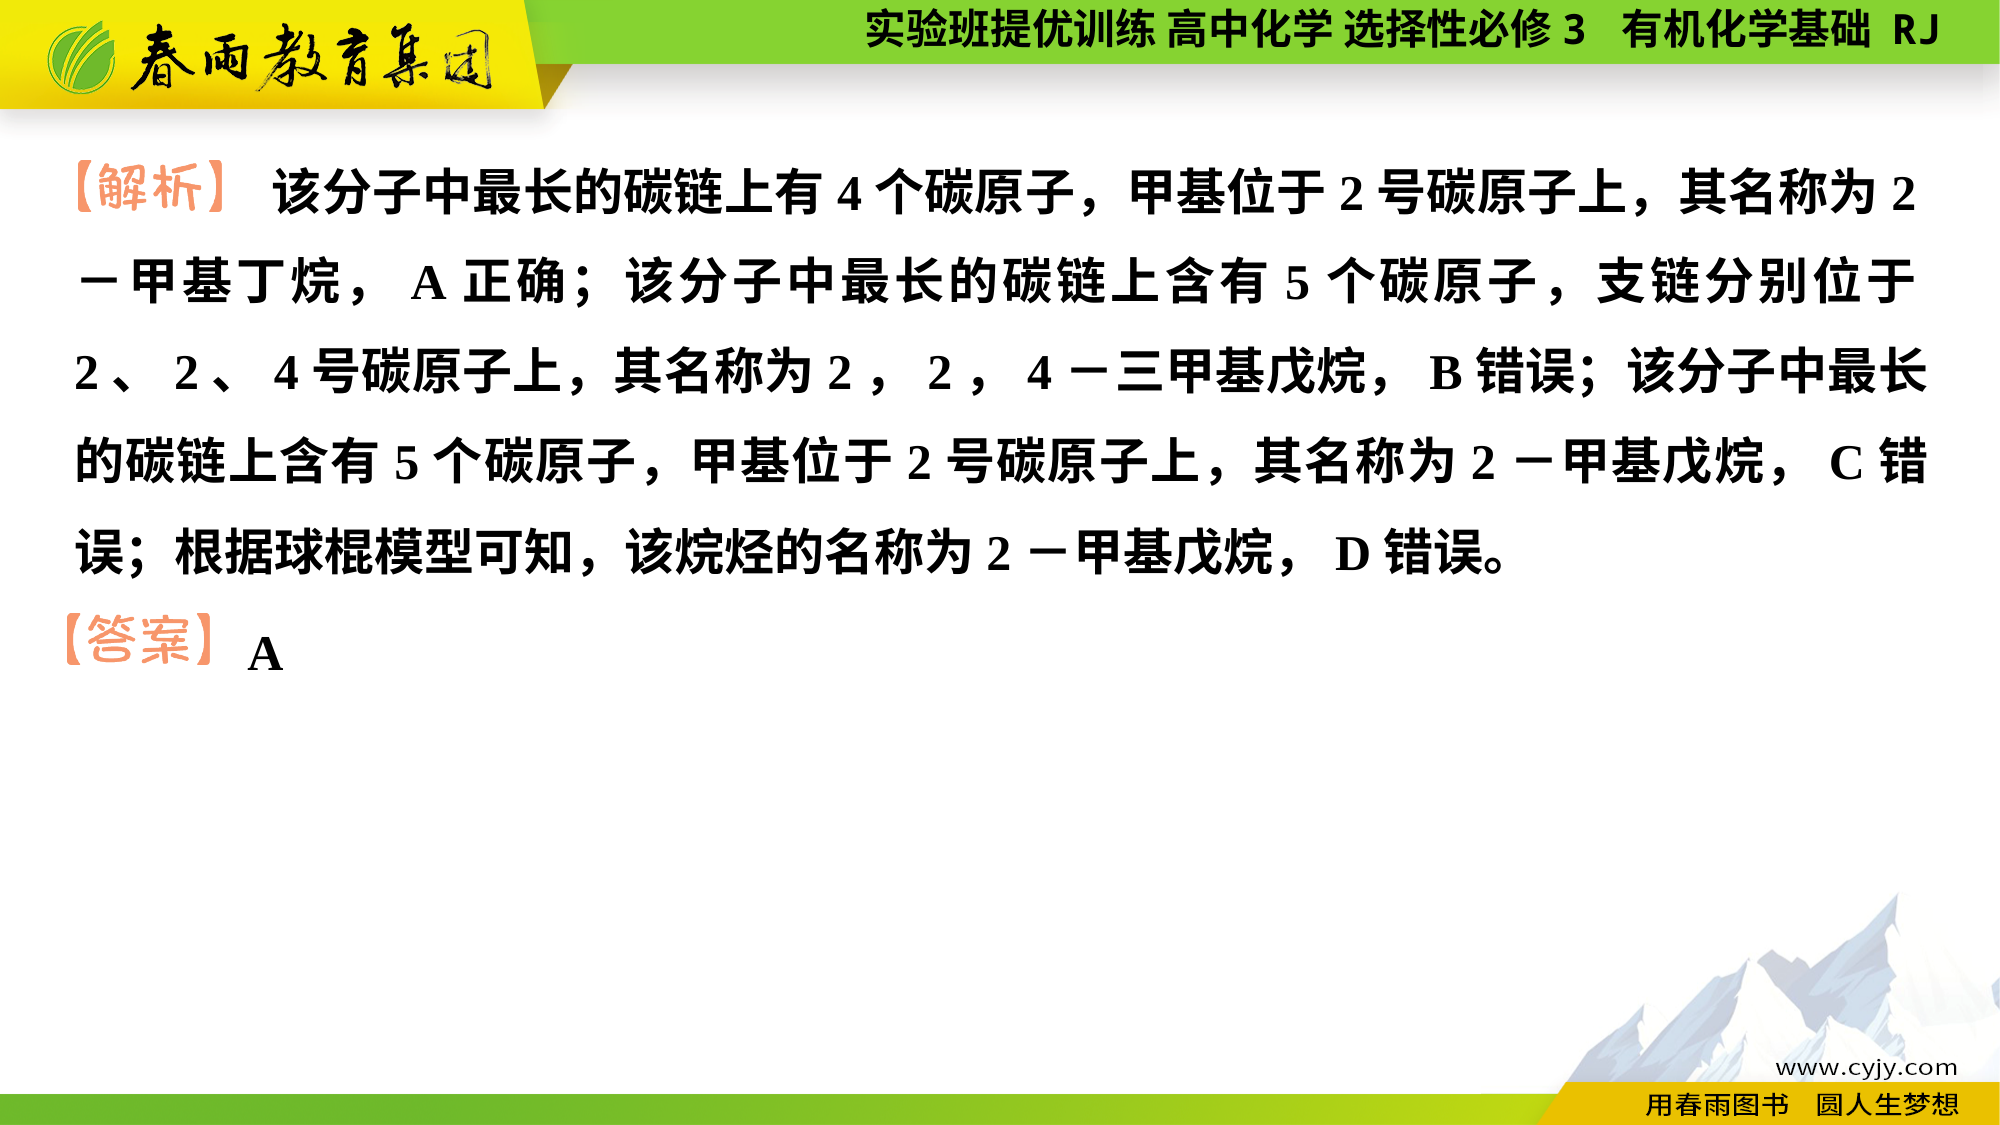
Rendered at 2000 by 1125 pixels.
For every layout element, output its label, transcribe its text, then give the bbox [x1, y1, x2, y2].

list 该分子中最长的碳链上有4个碳原子，甲基位于2号碳原子上，其名称为2－甲基丁烷，A正确；该分子中最长的碳链上含有5个碳原子，支链分别位于2、2、4号碳原子上，其名称为2，2，4－三甲基戊烷，B错误；该分子中最长的碳链上含有5个碳原子，甲基位于2号碳原子上，其名称为2－甲基戊烷，C错误；根据球棍模型可知，该烷烃的名称为2－甲基戊烷，D错误。 [59, 122, 1944, 581]
text_box A [232, 583, 299, 688]
picture [0, 0, 2000, 1125]
